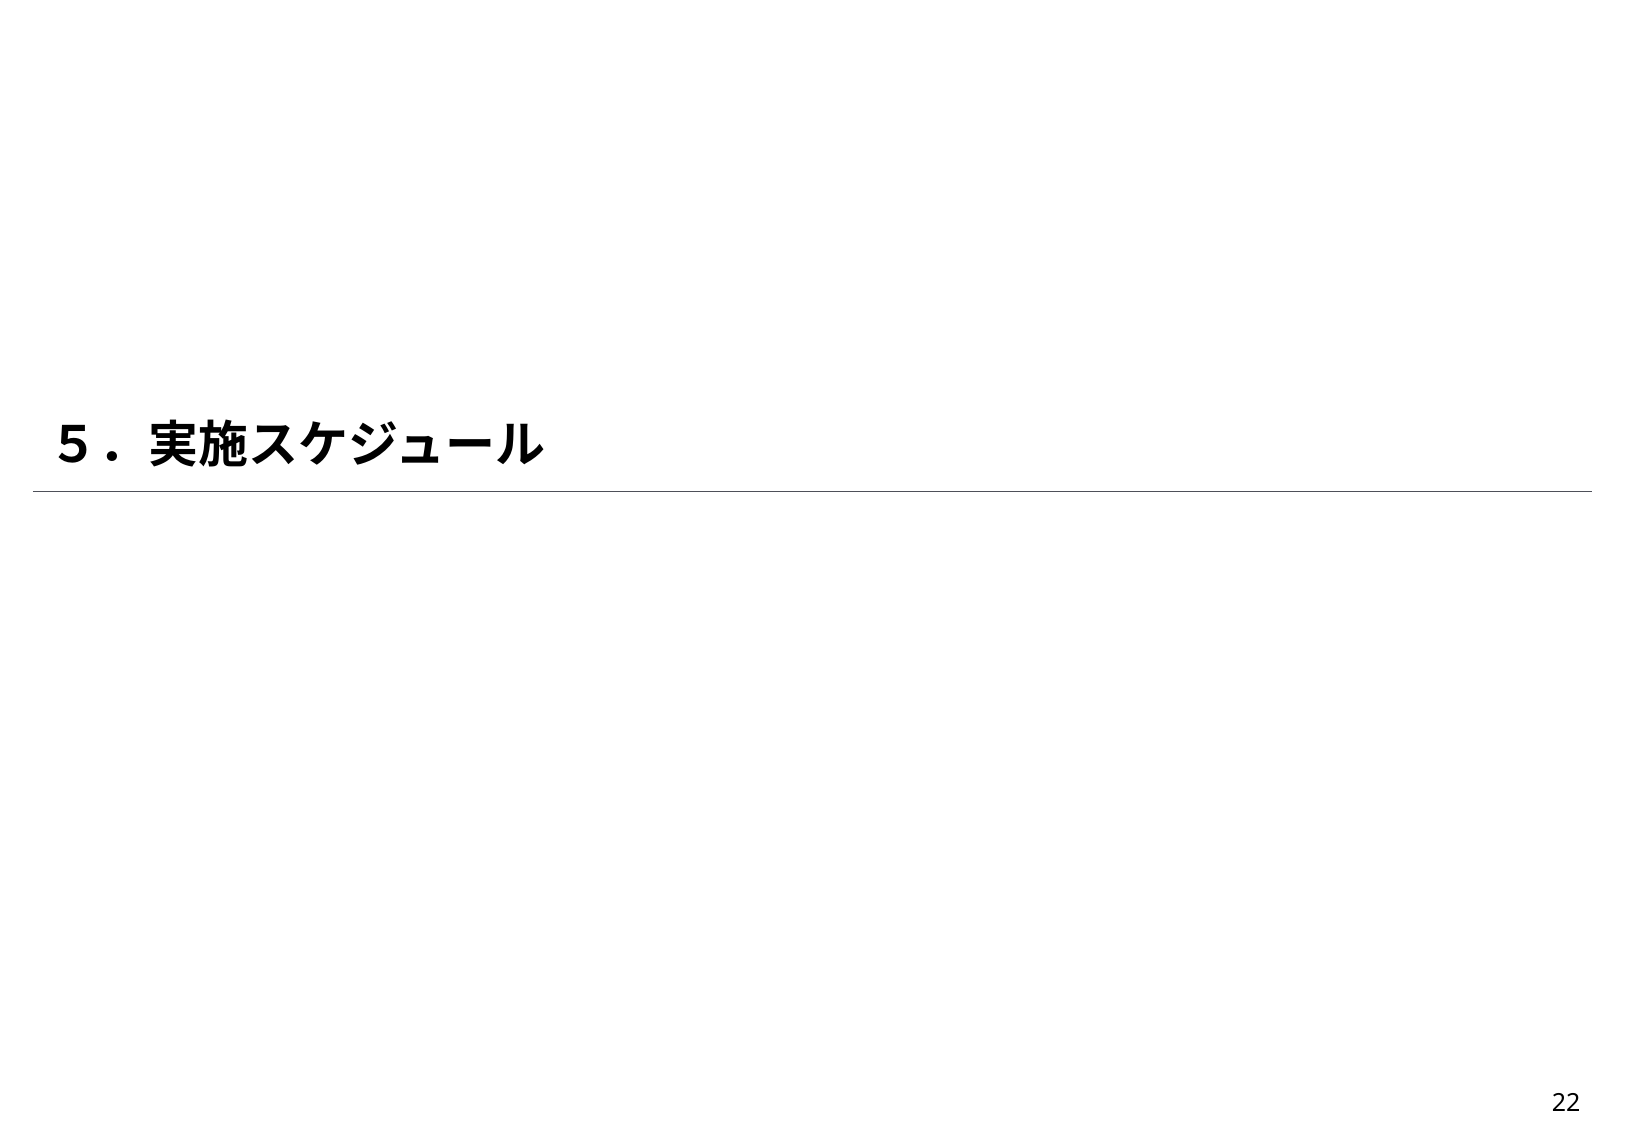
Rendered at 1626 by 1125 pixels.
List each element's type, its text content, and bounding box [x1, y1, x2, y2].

text_box ５．実施スケジュール [32, 407, 1582, 479]
